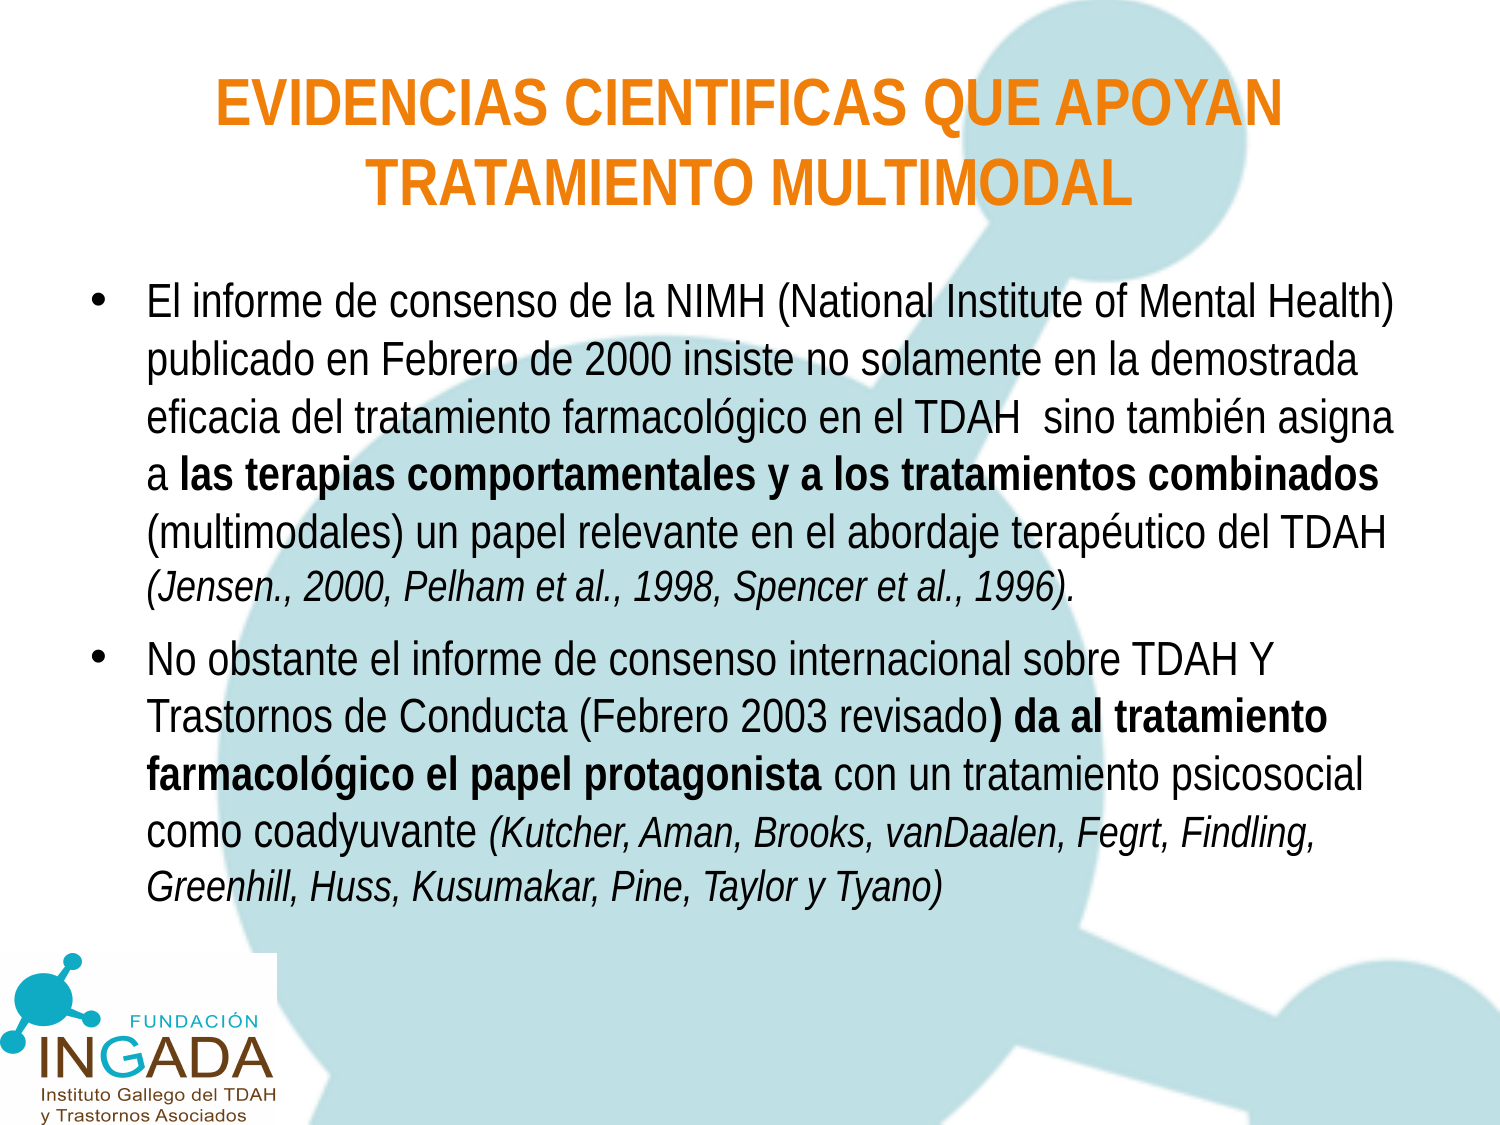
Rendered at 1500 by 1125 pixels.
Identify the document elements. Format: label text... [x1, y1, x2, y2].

list El informe de consenso de la NIMH (National Institute of Mental Health) publicado en Febrero de 2000 insiste no solamente en la demostrada eficacia del tratamiento farmacológico en el TDAH sino también asigna a las terapias comportamentales y a los tratamientos combinados (multimodales) un papel relevante en el abordaje terapéutico del TDAH (Jensen., 2000, Pelham et al., 1998, Spencer et al., 1996). No obstante el informe de consenso internacional sobre TDAH Y Trastornos de Conducta (Febrero 2003 revisado) da al tratamiento farmacológico el papel protagonista con un tratamiento psicosocial como coadyuvante (Kutcher, Aman, Brooks, vanDaalen, Fegrt, Findling, Greenhill, Huss, Kusumakar, Pine, Taylor y Tyano) [75, 262, 1425, 1005]
title EVIDENCIAS CIENTIFICAS QUE APOYAN TRATAMIENTO MULTIMODAL [75, 45, 1425, 233]
picture [0, 953, 277, 1125]
